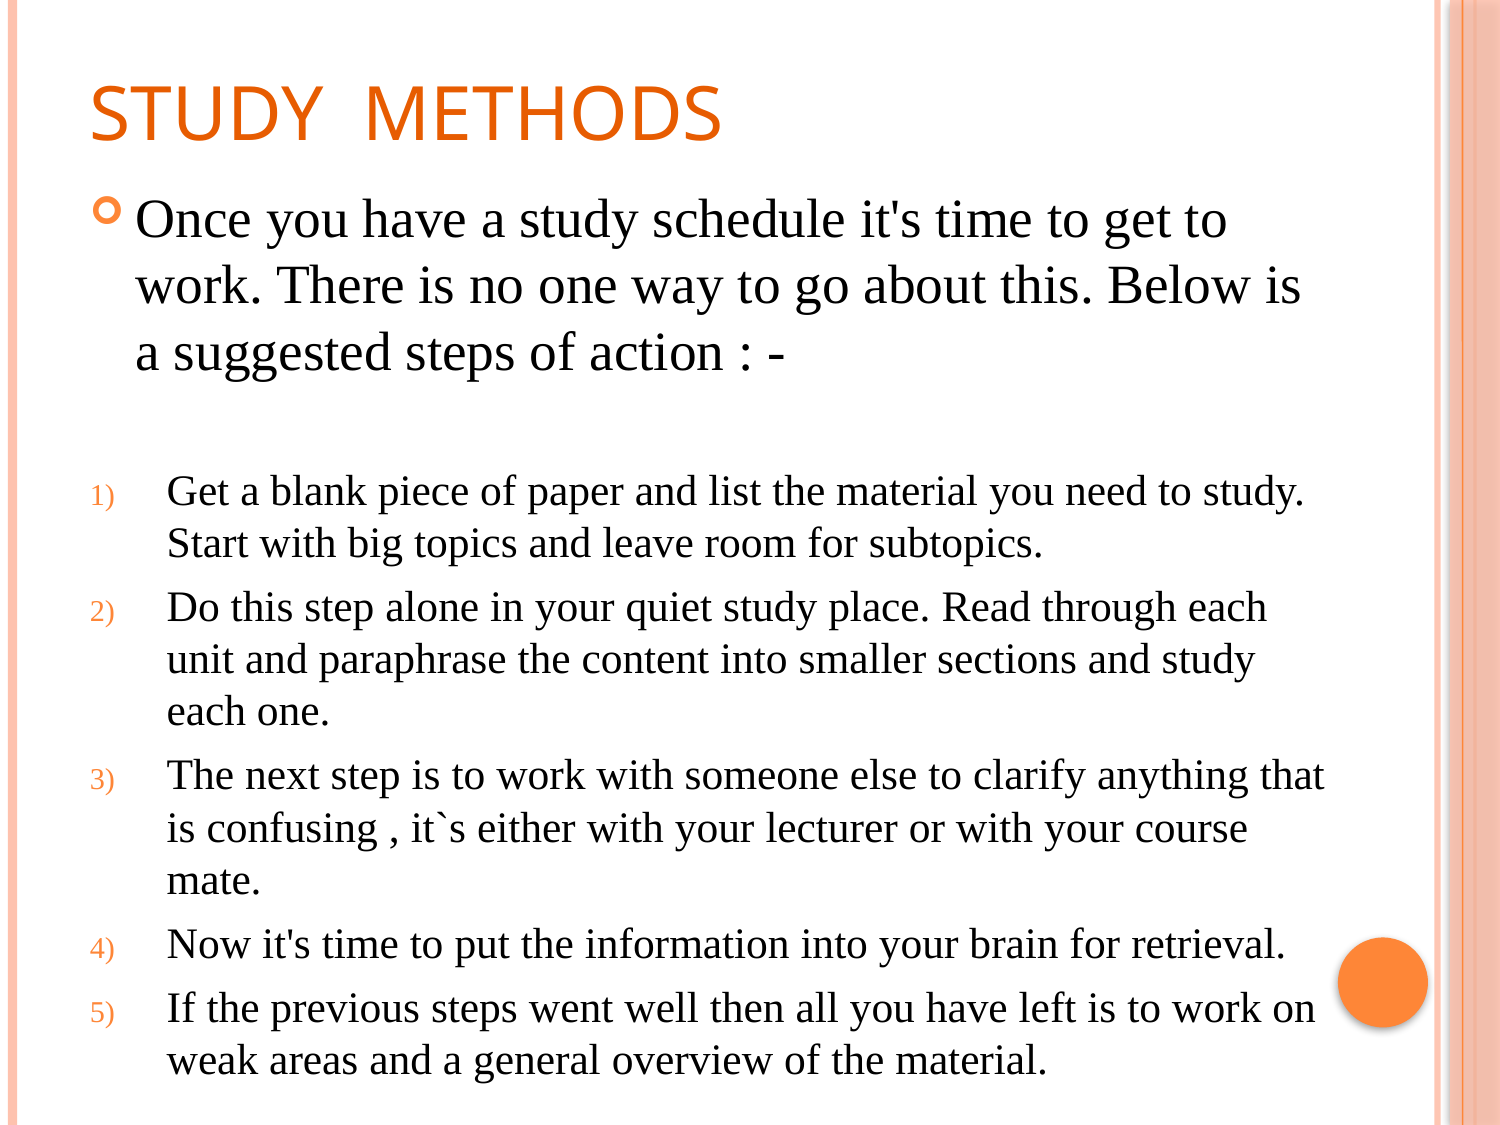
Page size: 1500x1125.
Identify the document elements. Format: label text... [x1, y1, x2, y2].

list Once you have a study schedule it's time to get to work. There is no one way to go about this. Below is a suggested steps of action : - Get a blank piece of paper and list the material you need to study. Start with big topics and leave room for subtopics. Do this step alone in your quiet study place. Read through each unit and paraphrase the content into smaller sections and study each one. The next step is to work with someone else to clarify anything that is confusing , it`s either with your lecturer or with your course mate. Now it's time to put the information into your brain for retrieval. If the previous steps went well then all you have left is to work on weak areas and a general overview of the material. [75, 174, 1350, 1100]
title STUDY METHODS [75, 45, 1300, 163]
